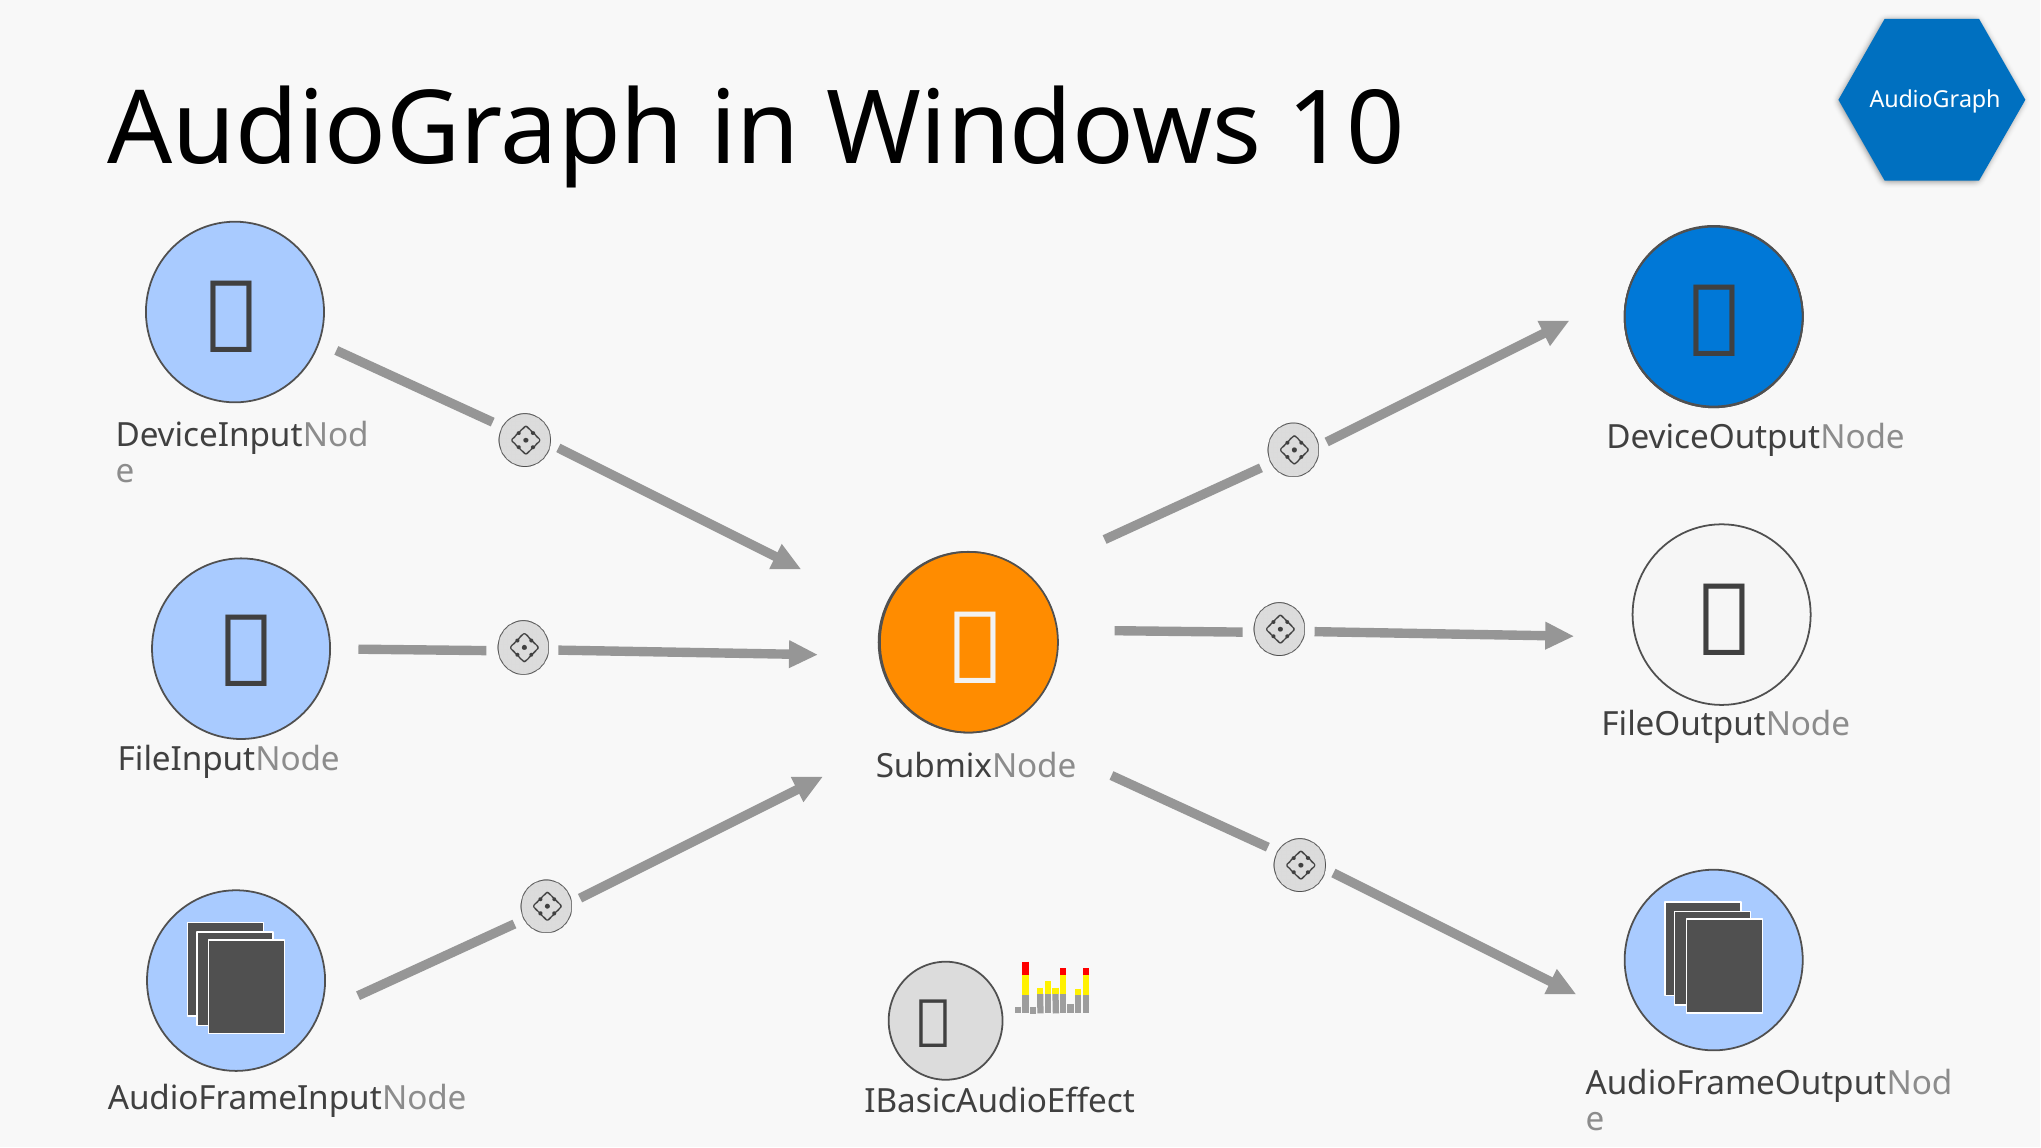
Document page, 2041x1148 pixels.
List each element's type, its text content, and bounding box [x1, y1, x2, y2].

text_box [1624, 869, 1803, 1051]
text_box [1111, 775, 1576, 995]
text_box AudioFrameOutputNode [1555, 1041, 1994, 1148]
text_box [1624, 225, 1803, 408]
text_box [879, 551, 1059, 733]
text_box DeviceInputNode [85, 394, 336, 514]
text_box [357, 776, 823, 996]
text_box SubmixNode [845, 730, 1113, 803]
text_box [1838, 18, 2026, 181]
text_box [888, 961, 1003, 1080]
text_box IBasicAudioEffect [834, 1066, 1179, 1139]
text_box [145, 221, 325, 403]
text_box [358, 620, 818, 684]
list AudioGraph in Windows 10 [83, 60, 1838, 181]
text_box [146, 889, 326, 1072]
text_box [1632, 524, 1811, 706]
text_box FileOutputNode [1571, 688, 1899, 761]
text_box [1114, 602, 1574, 666]
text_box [1017, 961, 1086, 1014]
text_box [336, 350, 801, 570]
text_box AudioFrameInputNode [77, 1062, 516, 1135]
text_box FileInputNode [87, 723, 383, 796]
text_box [151, 558, 331, 740]
text_box DeviceOutputNode [1576, 402, 1940, 475]
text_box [1104, 320, 1570, 540]
